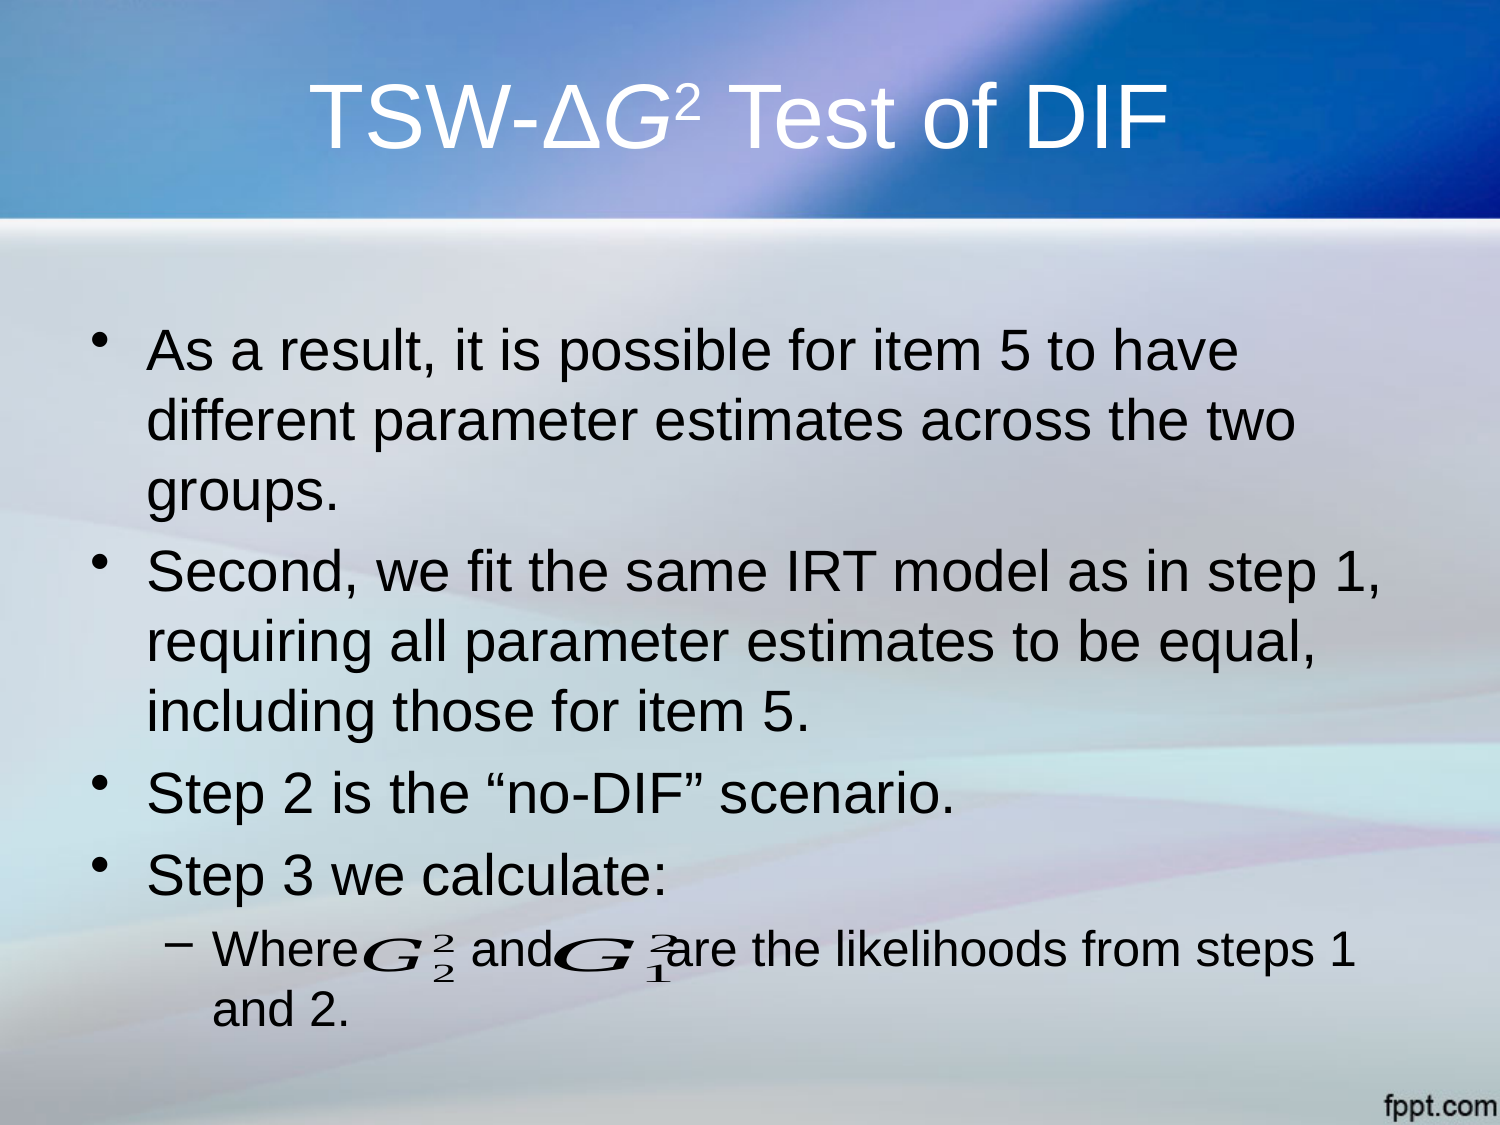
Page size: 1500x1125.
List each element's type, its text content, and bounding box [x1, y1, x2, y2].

picture [0, 0, 1500, 1125]
list As a result, it is possible for item 5 to have different parameter estimates across the two groups. Second, we fit the same IRT model as in step 1, requiring all parameter estimates to be equal, including those for item 5. Step 2 is the “no-DIF” scenario. Step 3 we calculate: Where and are the likelihoods from steps 1 and 2. [75, 304, 1425, 1047]
title TSW-ΔG2 Test of DIF [64, 31, 1415, 192]
